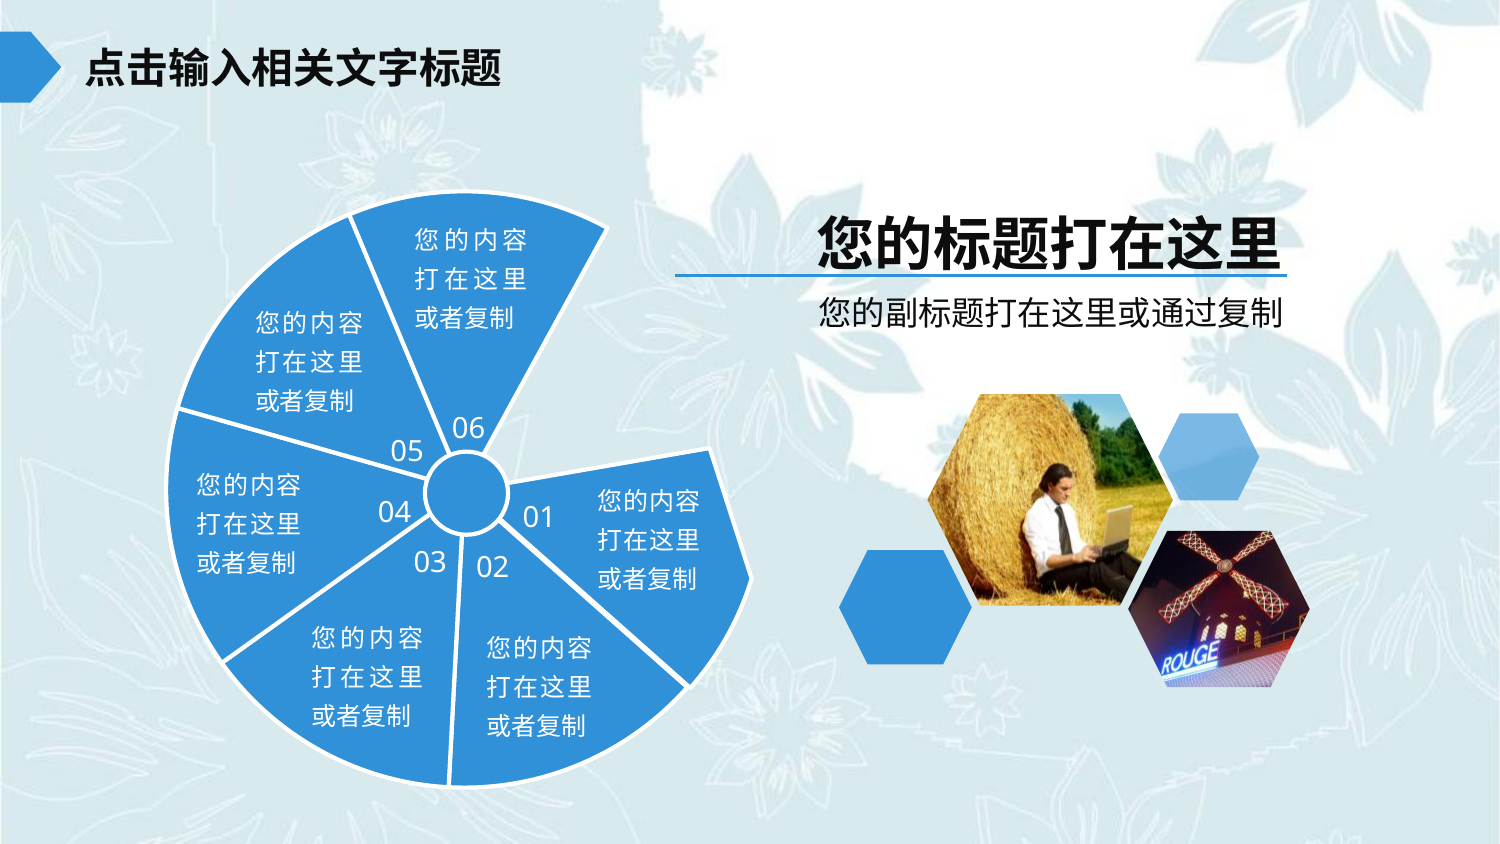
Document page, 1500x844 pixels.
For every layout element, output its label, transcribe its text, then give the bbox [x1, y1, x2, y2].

text_box [925, 391, 1175, 608]
text_box 您的内容打在这里或者复制 [472, 616, 608, 749]
text_box [221, 611, 296, 736]
text_box [349, 191, 608, 421]
text_box 05 [373, 414, 441, 475]
text_box [1126, 528, 1312, 690]
text_box [428, 452, 506, 530]
picture [0, 0, 1500, 844]
text_box [299, 539, 459, 788]
text_box 02 [459, 530, 526, 591]
text_box 04 [361, 475, 428, 536]
text_box 点击输入相关文字标题 [70, 34, 518, 100]
text_box [0, 29, 63, 105]
text_box [525, 470, 582, 592]
text_box 您的内容打在这里或者复制 [181, 452, 317, 585]
text_box 01 [506, 480, 573, 542]
text_box [500, 509, 506, 525]
text_box 03 [397, 525, 464, 586]
text_box [488, 520, 506, 530]
text_box [242, 214, 432, 414]
text_box [449, 544, 688, 788]
text_box 您的标题打在这里 [725, 179, 1298, 274]
text_box 您的内容打在这里或者复制 [240, 290, 379, 423]
text_box 您的内容打在这里或者复制 [582, 469, 716, 601]
text_box 您的内容打在这里或者复制 [296, 606, 439, 738]
text_box [837, 548, 974, 667]
text_box 06 [435, 391, 502, 452]
text_box [441, 452, 449, 459]
text_box [588, 448, 752, 688]
text_box 您的内容打在这里或者复制 [400, 208, 543, 340]
text_box [1156, 411, 1262, 503]
text_box 您的副标题打在这里或通过复制 [803, 272, 1341, 340]
text_box [177, 293, 373, 464]
text_box [166, 409, 397, 663]
text_box [428, 515, 438, 525]
